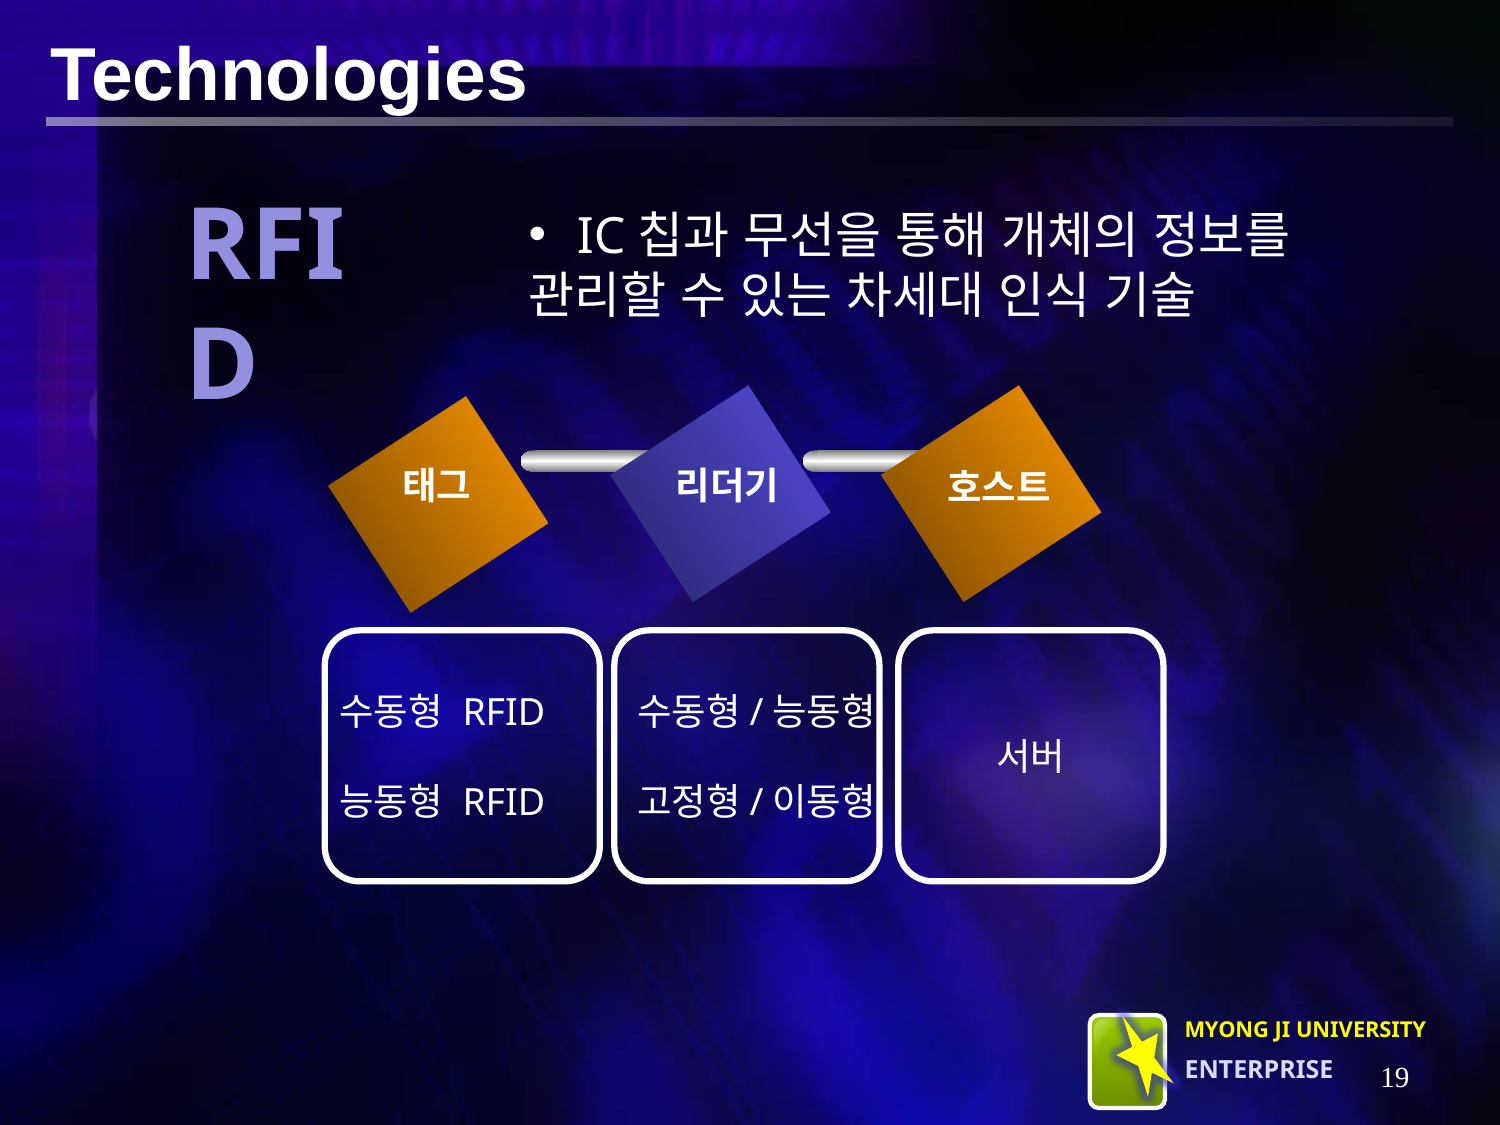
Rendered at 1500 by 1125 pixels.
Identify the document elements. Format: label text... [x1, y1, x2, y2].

text_box 서버 [898, 630, 1164, 882]
picture [0, 0, 1500, 1125]
slide_number 18 [1074, 1050, 1084, 1125]
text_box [520, 450, 674, 473]
text_box 수동형 RFID 능동형 RFID [324, 680, 597, 831]
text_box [802, 450, 957, 473]
text_box [46, 117, 1453, 126]
text_box [922, 385, 1065, 456]
text_box Technologies [35, 28, 1388, 125]
text_box [614, 630, 880, 869]
text_box [324, 630, 600, 882]
text_box 태그 [387, 454, 487, 515]
text_box RFID [171, 172, 431, 428]
text_box [614, 457, 831, 603]
text_box IC칩과 무선을 통해 개체의 정보를 관리할 수 있는 차세대 인식 기술 [513, 196, 1353, 331]
text_box 리더기 [660, 454, 795, 515]
text_box 수동형/능동형 고정형/이동형 [622, 680, 892, 876]
text_box [651, 385, 793, 454]
text_box 호스트 [932, 456, 1066, 516]
text_box [327, 396, 549, 613]
text_box [630, 876, 864, 882]
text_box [1089, 1007, 1495, 1125]
text_box [884, 457, 1102, 603]
